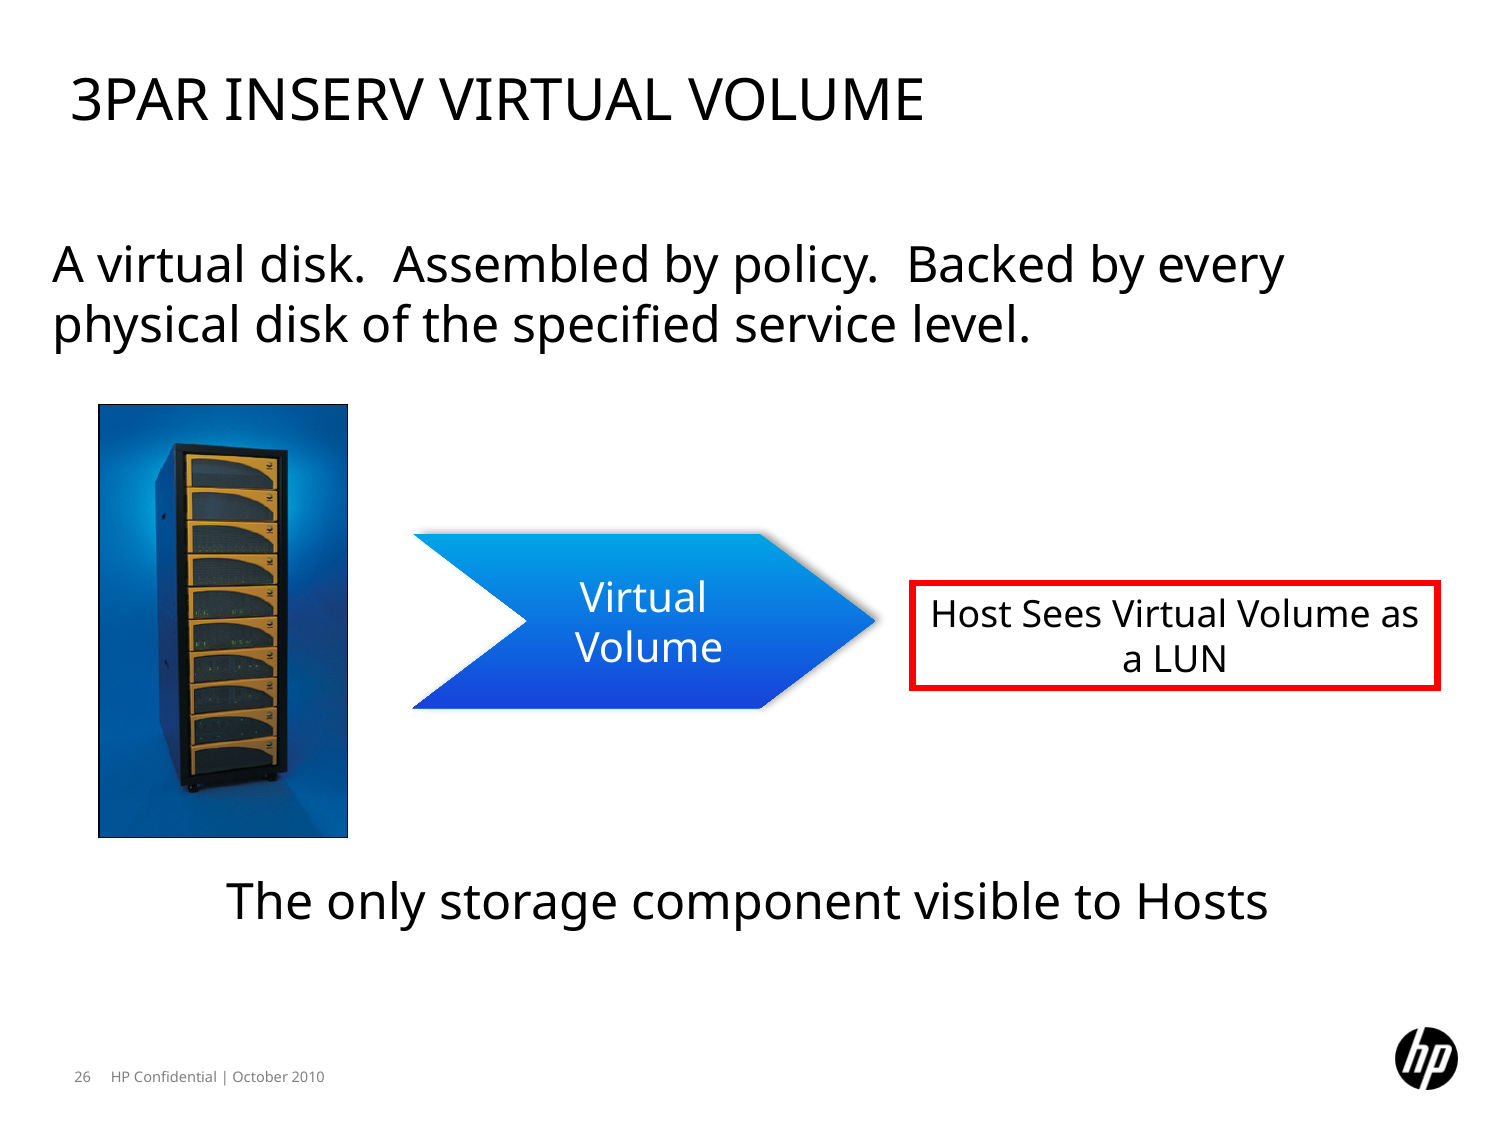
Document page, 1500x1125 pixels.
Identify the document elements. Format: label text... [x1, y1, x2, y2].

text_box A virtual disk. Assembled by policy. Backed by every physical disk of the specified service level. [37, 224, 1475, 360]
text_box The only storage component visible to Hosts [29, 861, 1468, 937]
title 3PAR InServ Virtual Volume [55, 55, 1451, 128]
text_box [99, 405, 1438, 837]
picture [1393, 1025, 1460, 1092]
